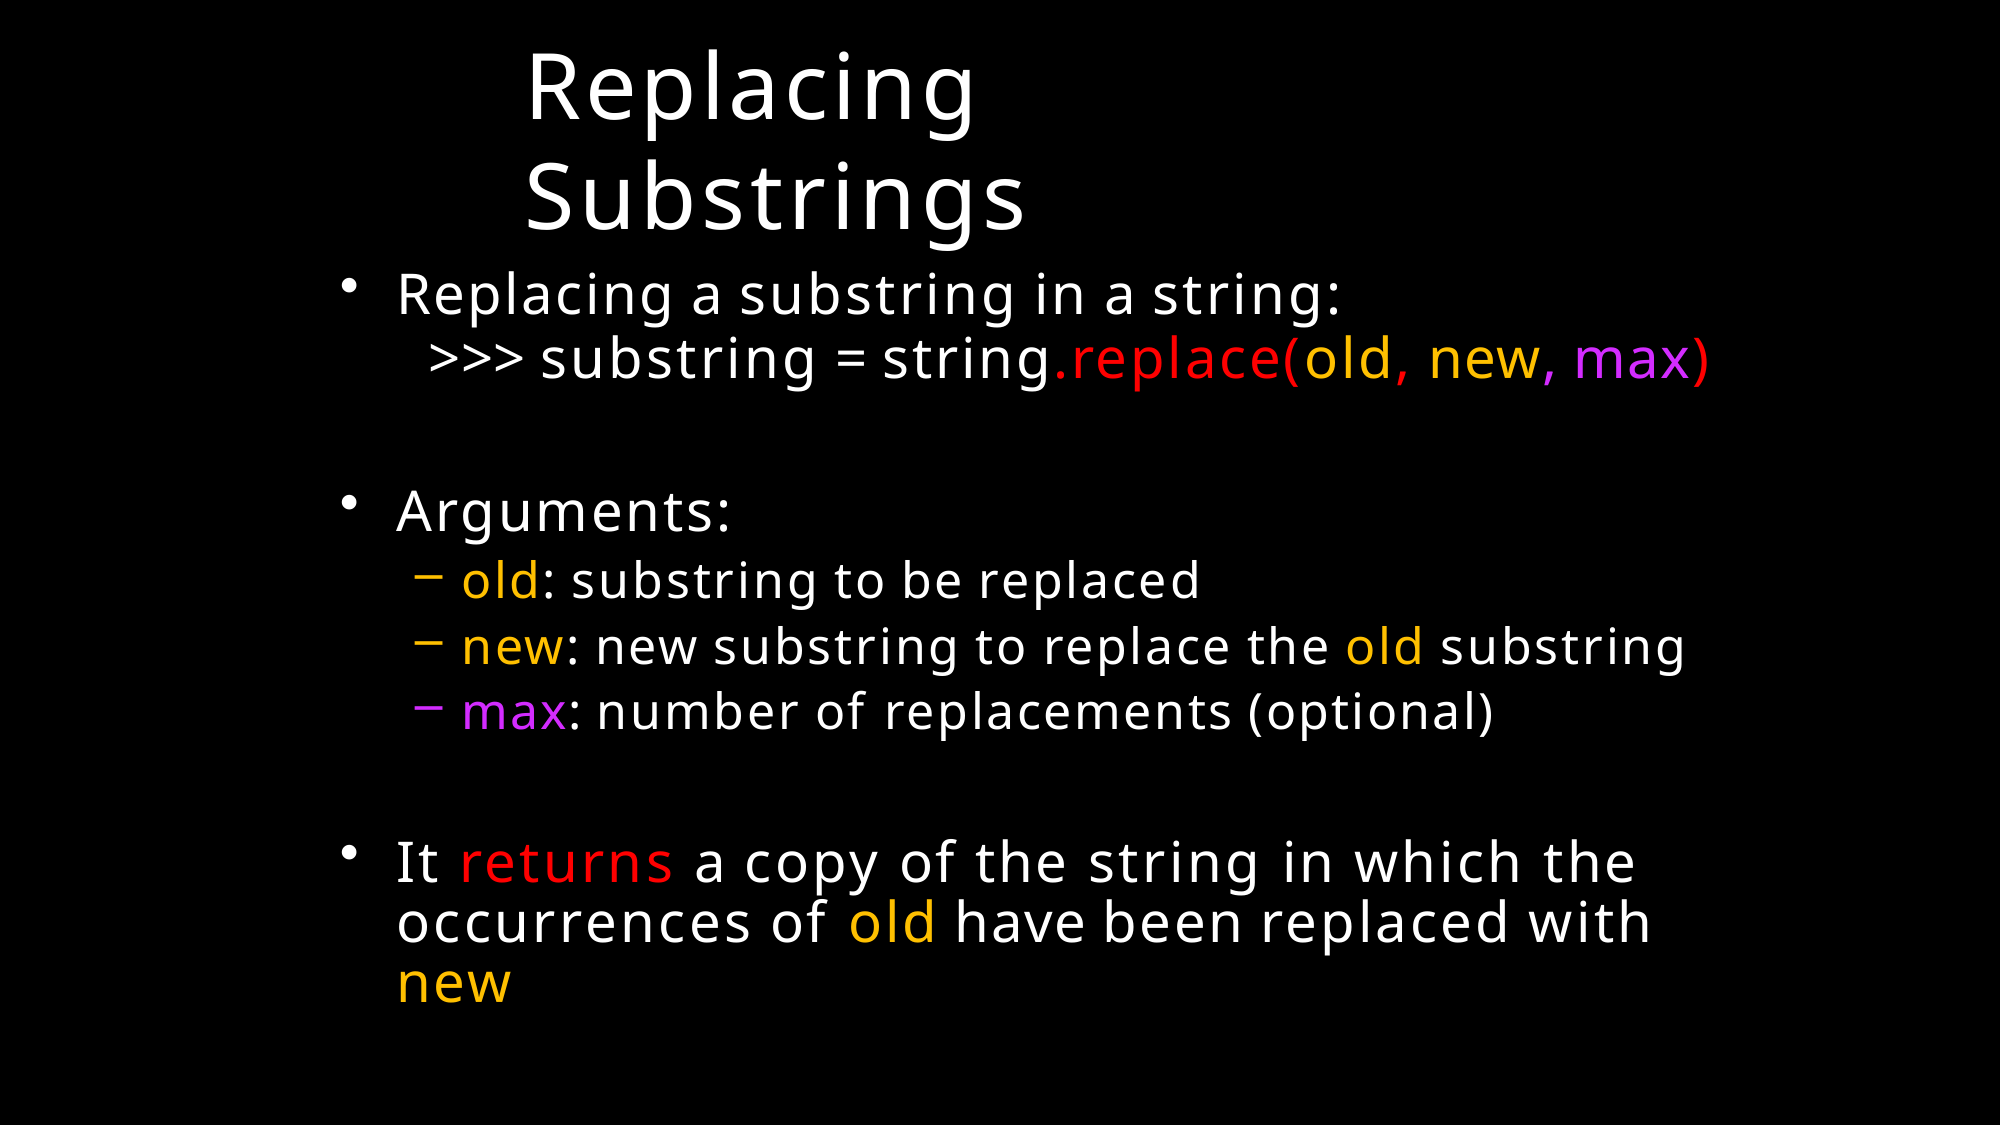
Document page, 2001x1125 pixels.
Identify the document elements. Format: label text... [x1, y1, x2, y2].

title Replacing Substrings [522, 25, 1478, 248]
text_box Replacing a substring in a string: >>> substring = string.replace(old, new, max) Arguments: old: substring to be replaced new: new substring to replace the old substring max: number of replacements (optional) It returns a copy of the string in which the occurrences of old have been replaced with new [337, 259, 1720, 1015]
